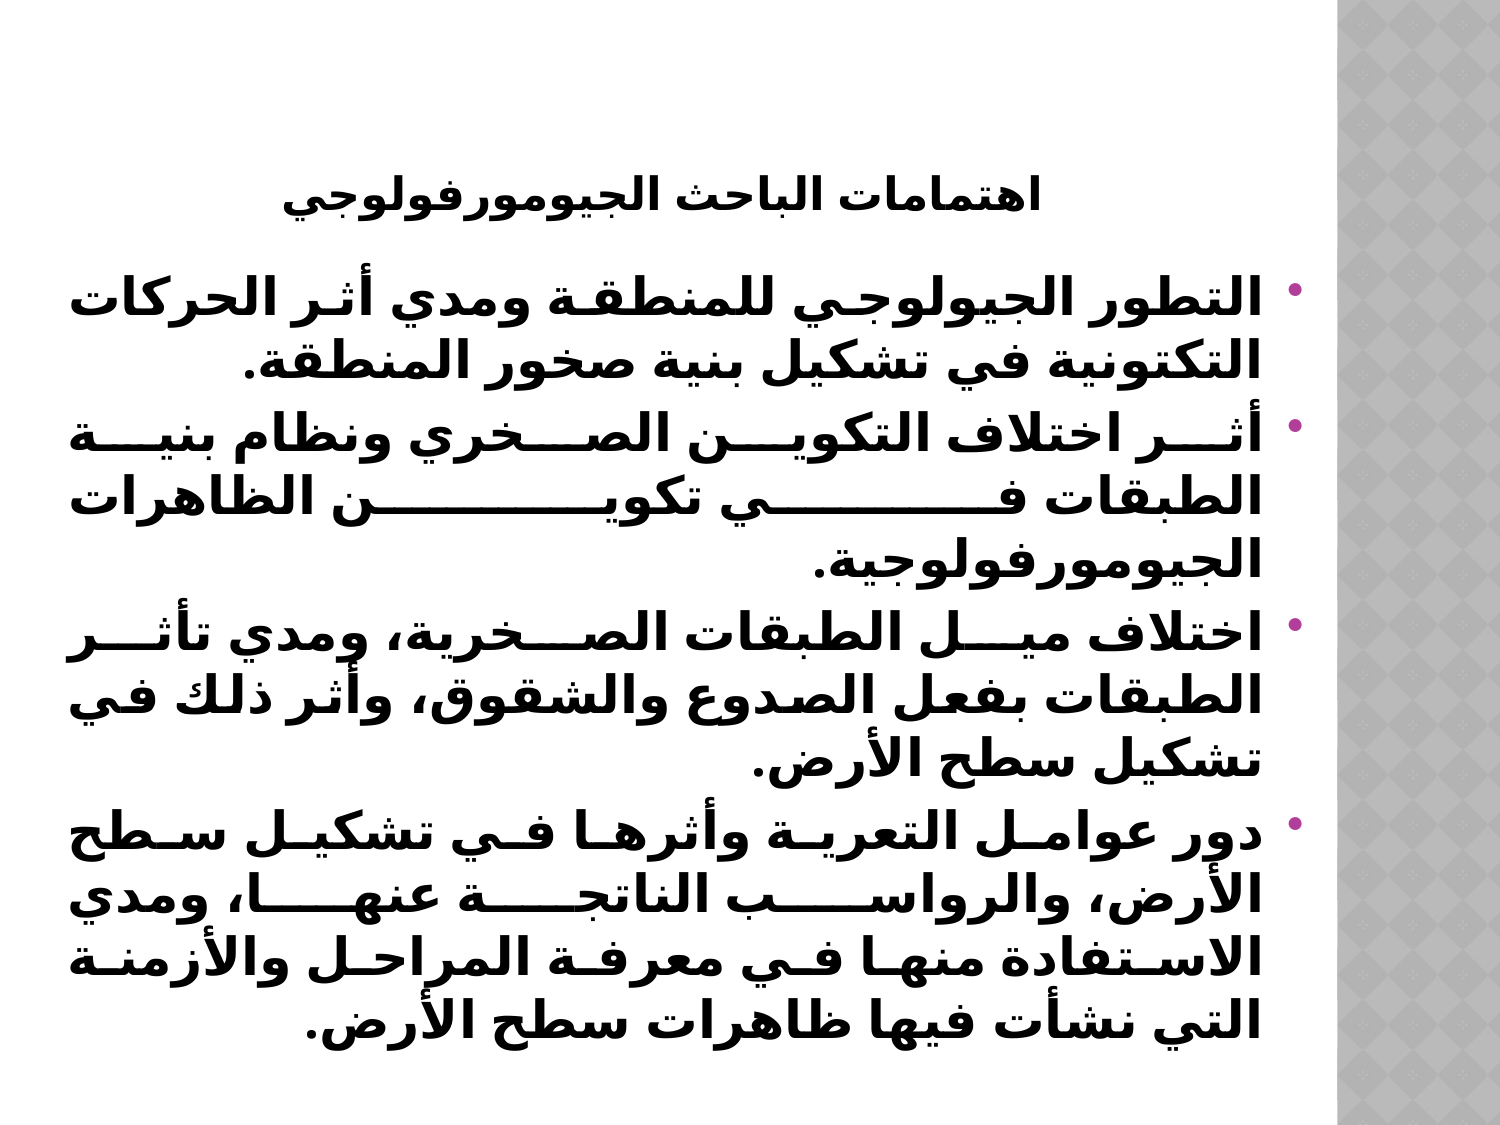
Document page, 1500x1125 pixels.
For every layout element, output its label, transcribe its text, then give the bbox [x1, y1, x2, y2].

list التطور الجيولوجي للمنطقة ومدي أثر الحركات التكتونية في تشكيل بنية صخور المنطقة. أثر اختلاف التكوين الصخري ونظام بنية الطبقات في تكوين الظاهرات الجيومورفولوجية. اختلاف ميل الطبقات الصخرية، ومدي تأثر الطبقات بفعل الصدوع والشقوق، وأثر ذلك في تشكيل سطح الأرض. دور عوامل التعرية وأثرها في تشكيل سطح الأرض، والرواسب الناتجة عنها، ومدي الاستفادة منها في معرفة المراحل والأزمنة التي نشأت فيها ظاهرات سطح الأرض. [53, 255, 1317, 1059]
title اهتمامات الباحث الجيومورفولوجي [75, 52, 1263, 220]
